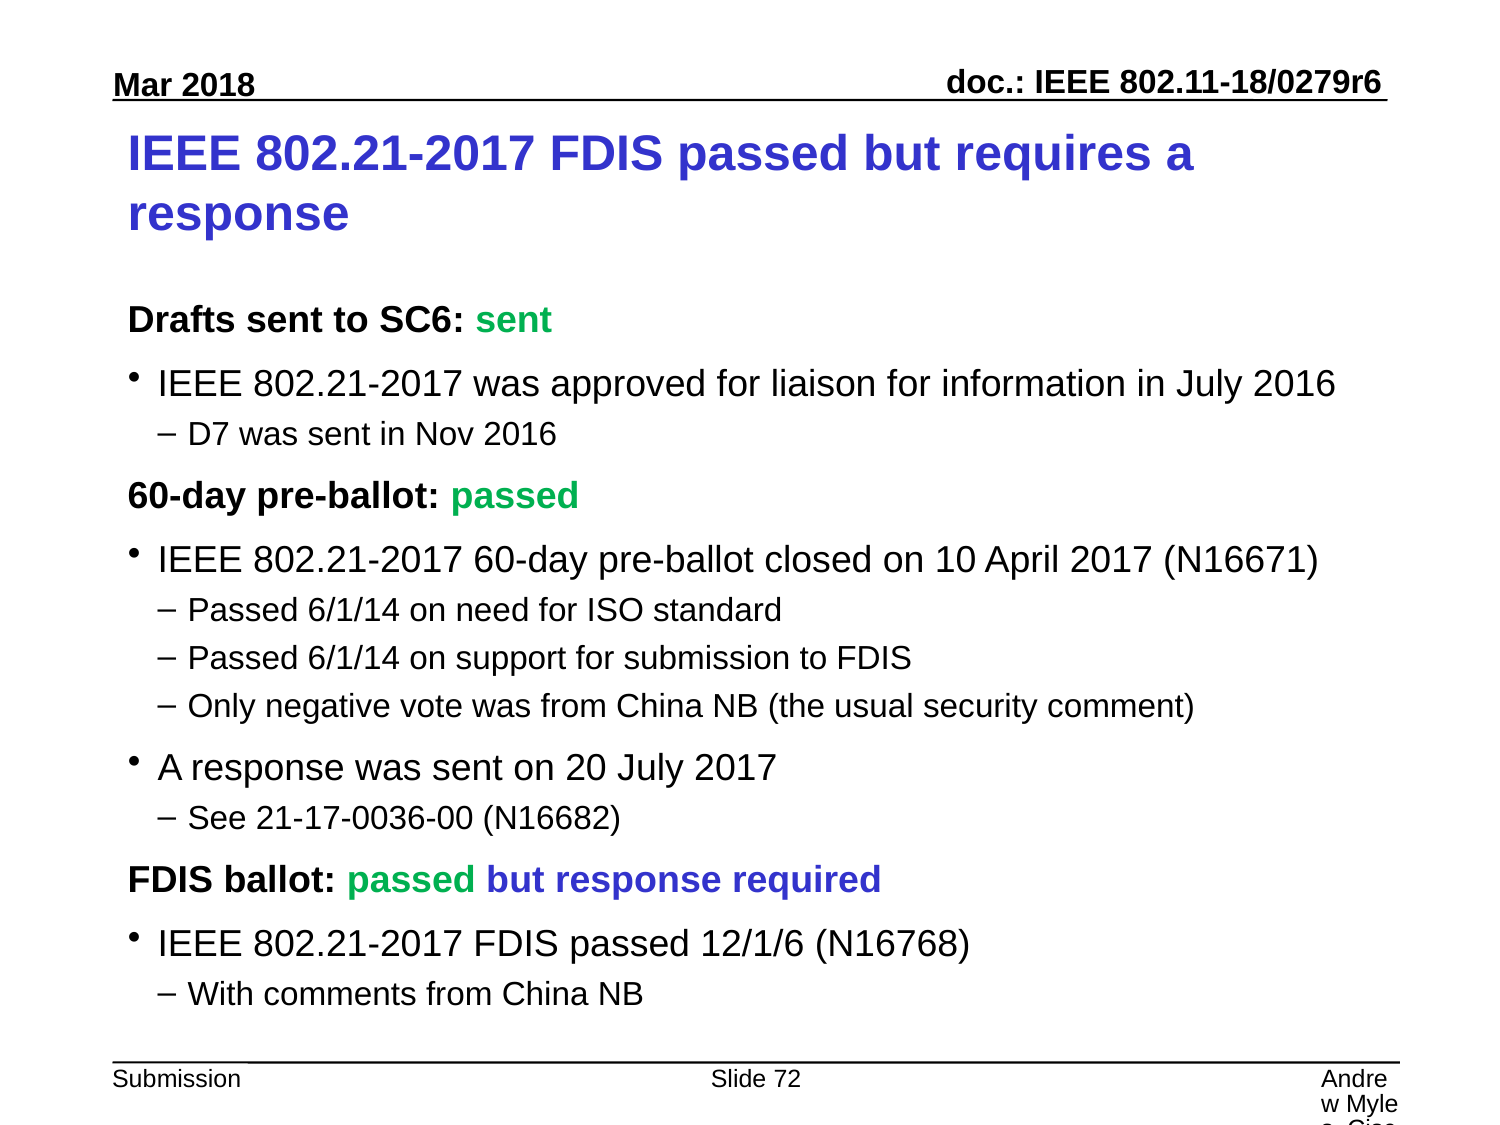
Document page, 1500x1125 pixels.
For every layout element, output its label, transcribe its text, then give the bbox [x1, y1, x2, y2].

list Drafts sent to SC6: sent IEEE 802.21-2017 was approved for liaison for information in July 2016 D7 was sent in Nov 2016 60-day pre-ballot: passed IEEE 802.21-2017 60-day pre-ballot closed on 10 April 2017 (N16671) Passed 6/1/14 on need for ISO standard Passed 6/1/14 on support for submission to FDIS Only negative vote was from China NB (the usual security comment) A response was sent on 20 July 2017 See 21-17-0036-00 (N16682) FDIS ballot: passed but response required IEEE 802.21-2017 FDIS passed 12/1/6 (N16768) With comments from China NB [112, 287, 1388, 963]
title IEEE 802.21-2017 FDIS passed but requires a response [112, 112, 1388, 287]
slide_number Slide 72 [709, 1061, 803, 1093]
footer Andrew Myles, Cisco [1320, 1061, 1402, 1093]
